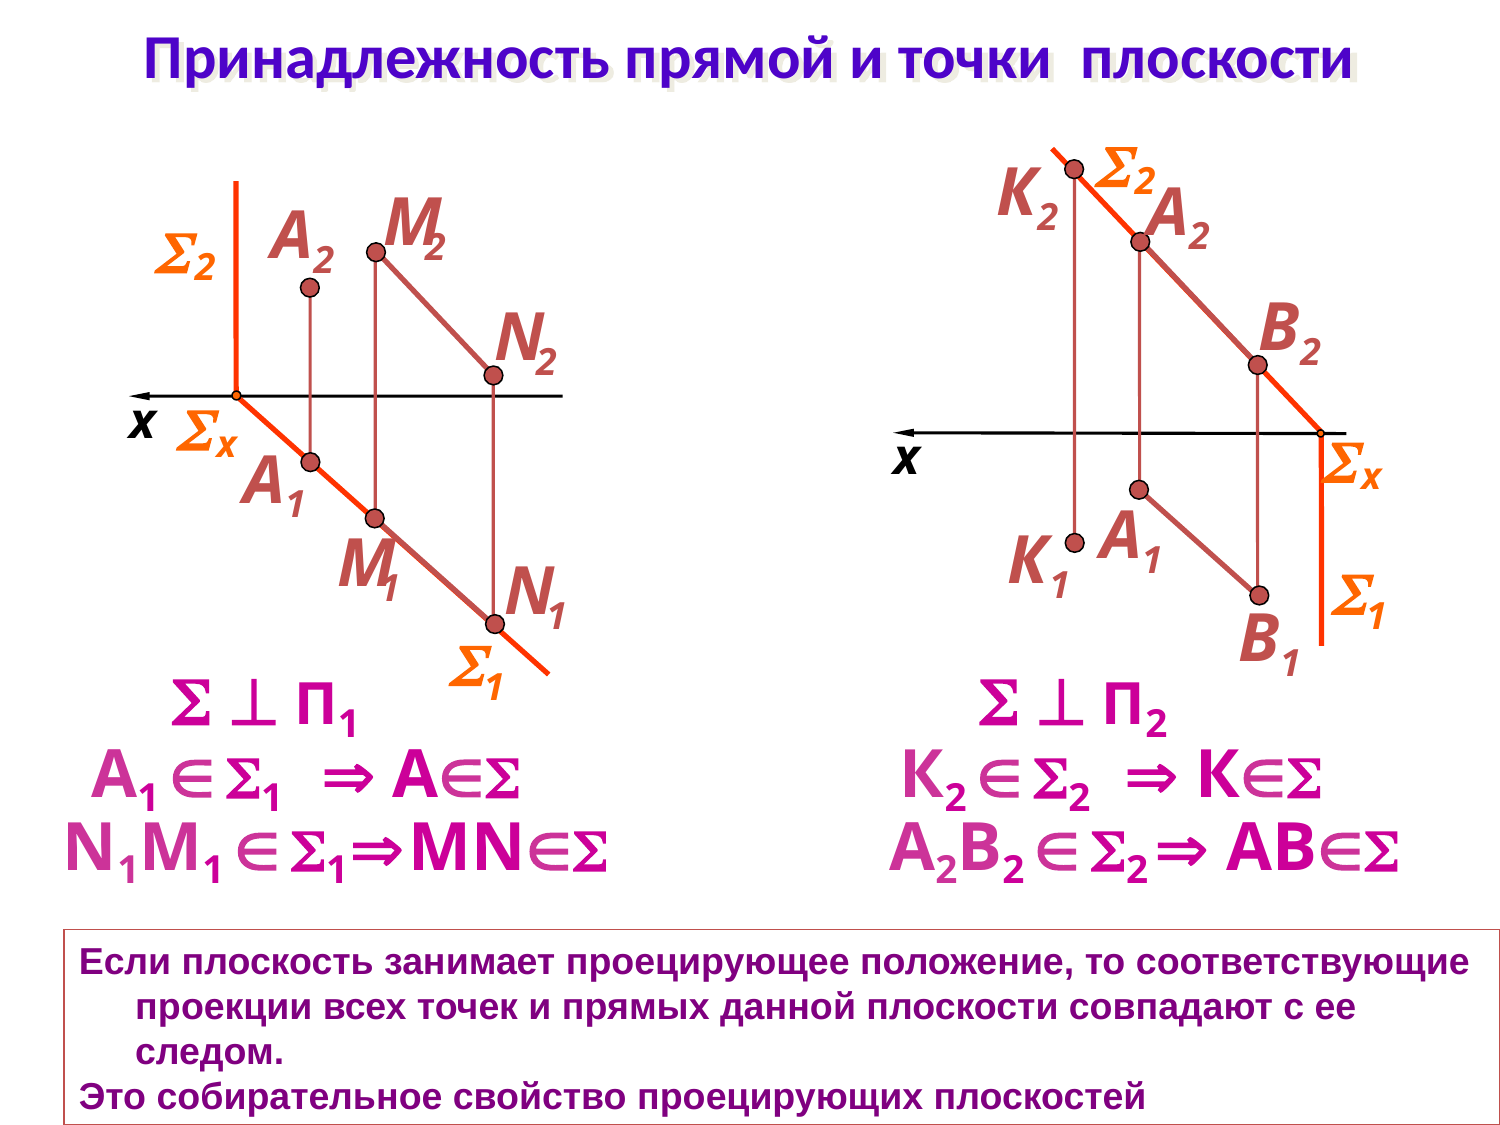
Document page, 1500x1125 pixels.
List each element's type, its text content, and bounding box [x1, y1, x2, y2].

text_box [883, 723, 1345, 794]
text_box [1079, 120, 1171, 159]
text_box   П1 [157, 650, 375, 721]
text_box x [878, 417, 935, 493]
text_box   П2 [965, 650, 1183, 721]
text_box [70, 796, 609, 892]
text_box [1341, 547, 1402, 645]
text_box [228, 184, 349, 534]
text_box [875, 796, 1414, 892]
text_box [1341, 415, 1397, 506]
title Принадлежность прямой и точки плоскости [0, 0, 1500, 107]
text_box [980, 140, 1085, 615]
text_box x [114, 380, 171, 456]
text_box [78, 723, 545, 794]
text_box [322, 171, 582, 645]
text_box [433, 653, 520, 717]
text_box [139, 206, 223, 297]
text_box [1085, 160, 1336, 692]
text_box Если плоскость занимает проецирующее положение, то соответствующие проекции всех точек и прямых данной плоскости совпадают с ее следом. Это собирательное свойство проецирующих плоскостей [64, 929, 1500, 1125]
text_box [161, 383, 223, 474]
